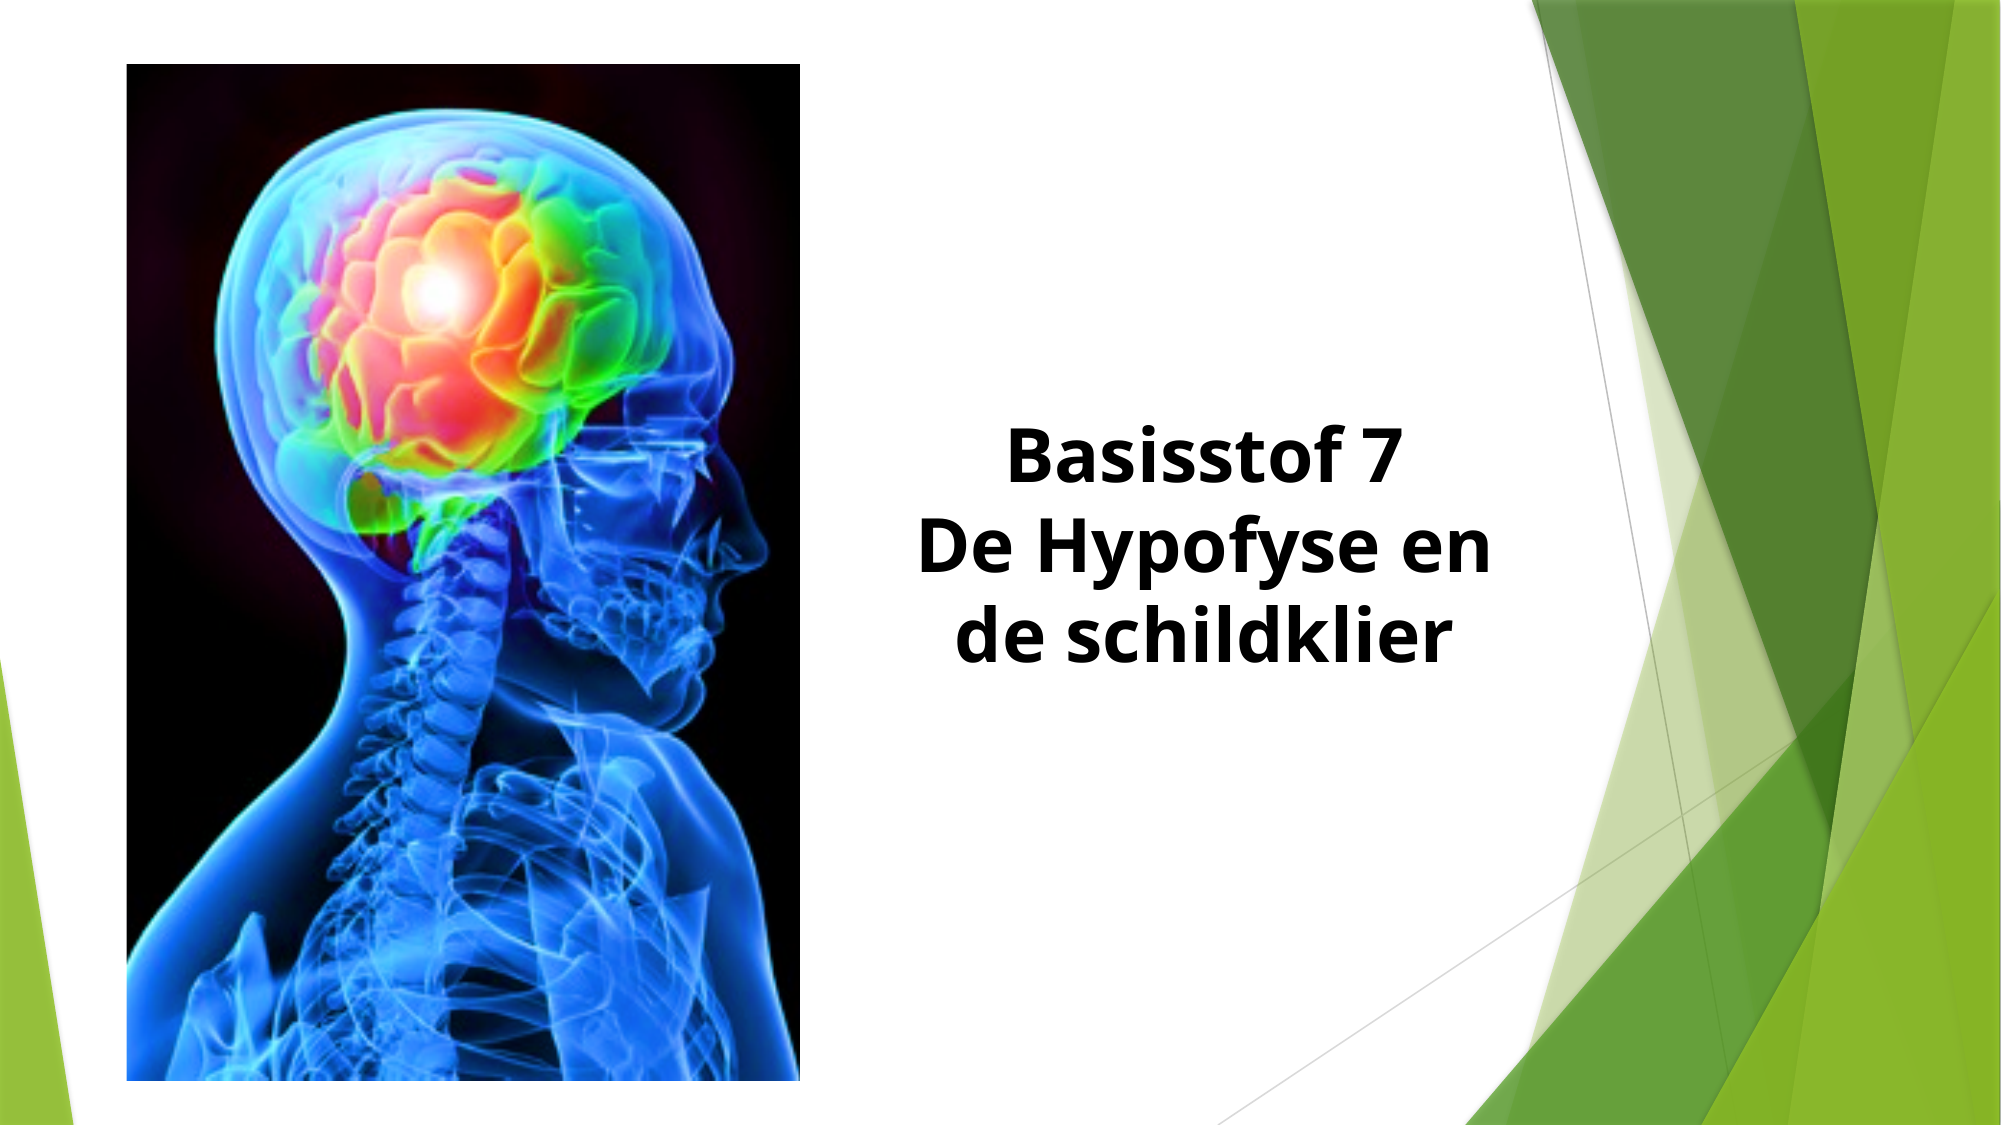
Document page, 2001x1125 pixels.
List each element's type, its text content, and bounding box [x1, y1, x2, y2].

text_box Boek 5 thema 1 [1023, 7, 1591, 82]
text_box Basisstof 7 De Hypofyse en de schildklier [845, 422, 1565, 664]
picture [126, 63, 801, 1082]
